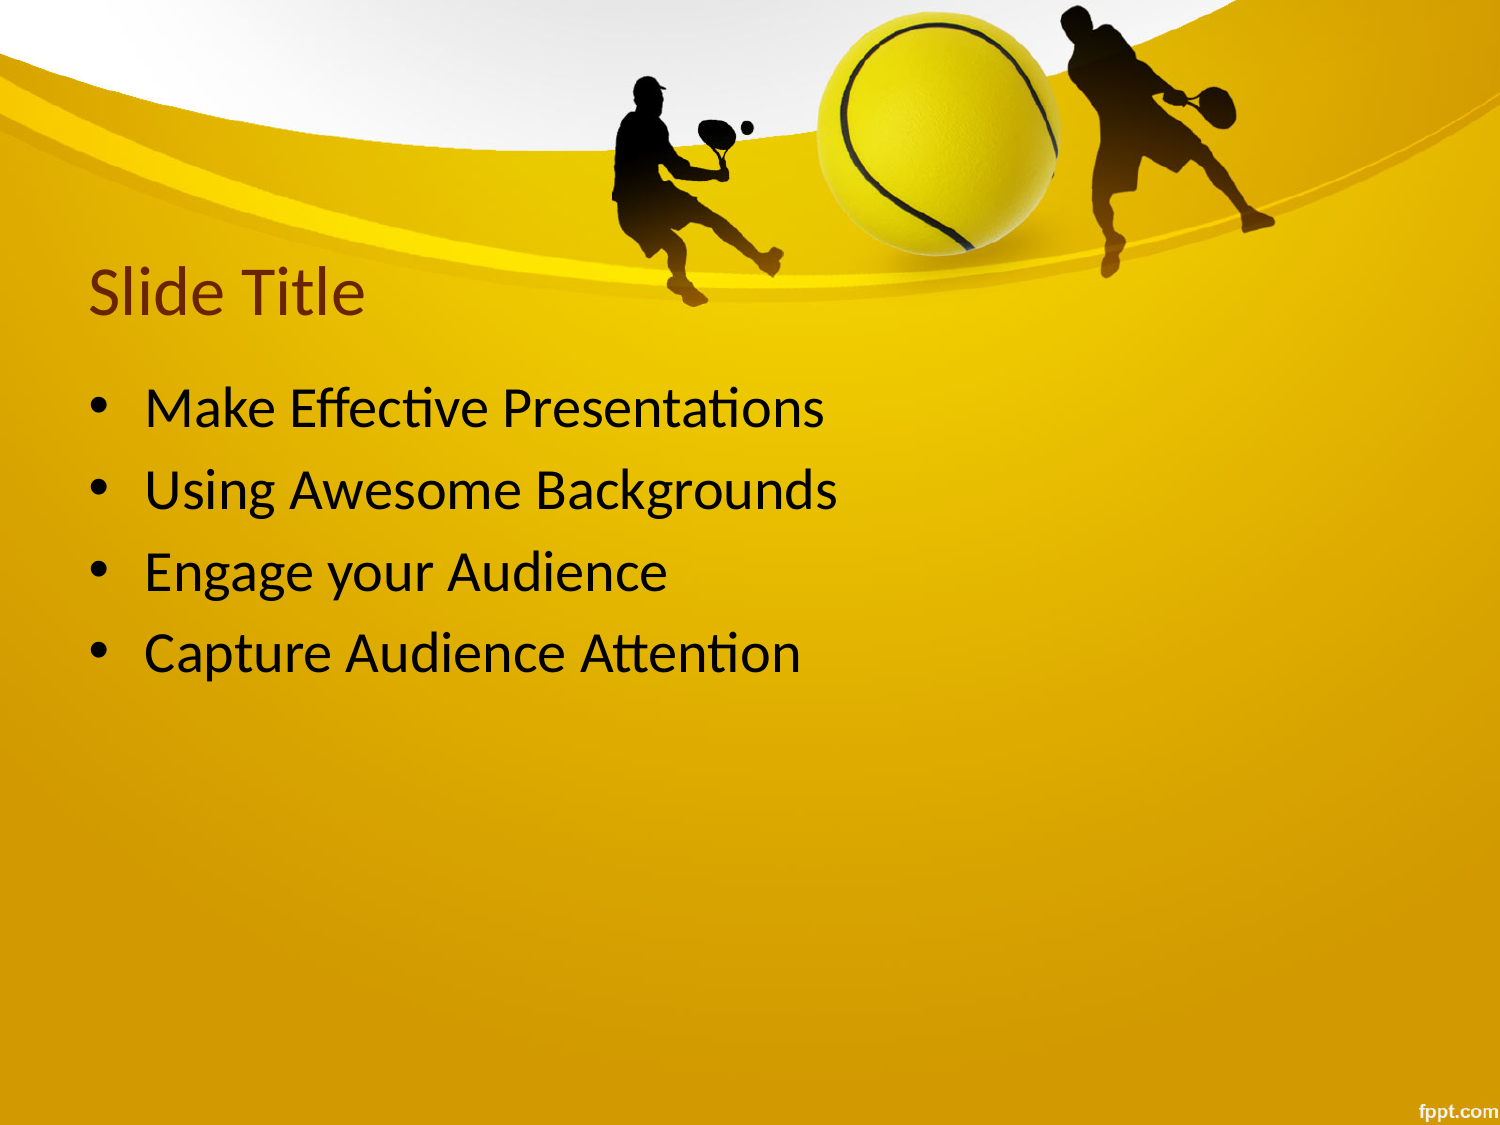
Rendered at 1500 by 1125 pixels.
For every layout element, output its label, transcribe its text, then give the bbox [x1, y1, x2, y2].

title Slide Title [73, 236, 1424, 338]
list Make Effective Presentations Using Awesome Backgrounds Engage your Audience Capture Audience Attention [73, 362, 1424, 1064]
picture [0, 0, 1500, 1125]
